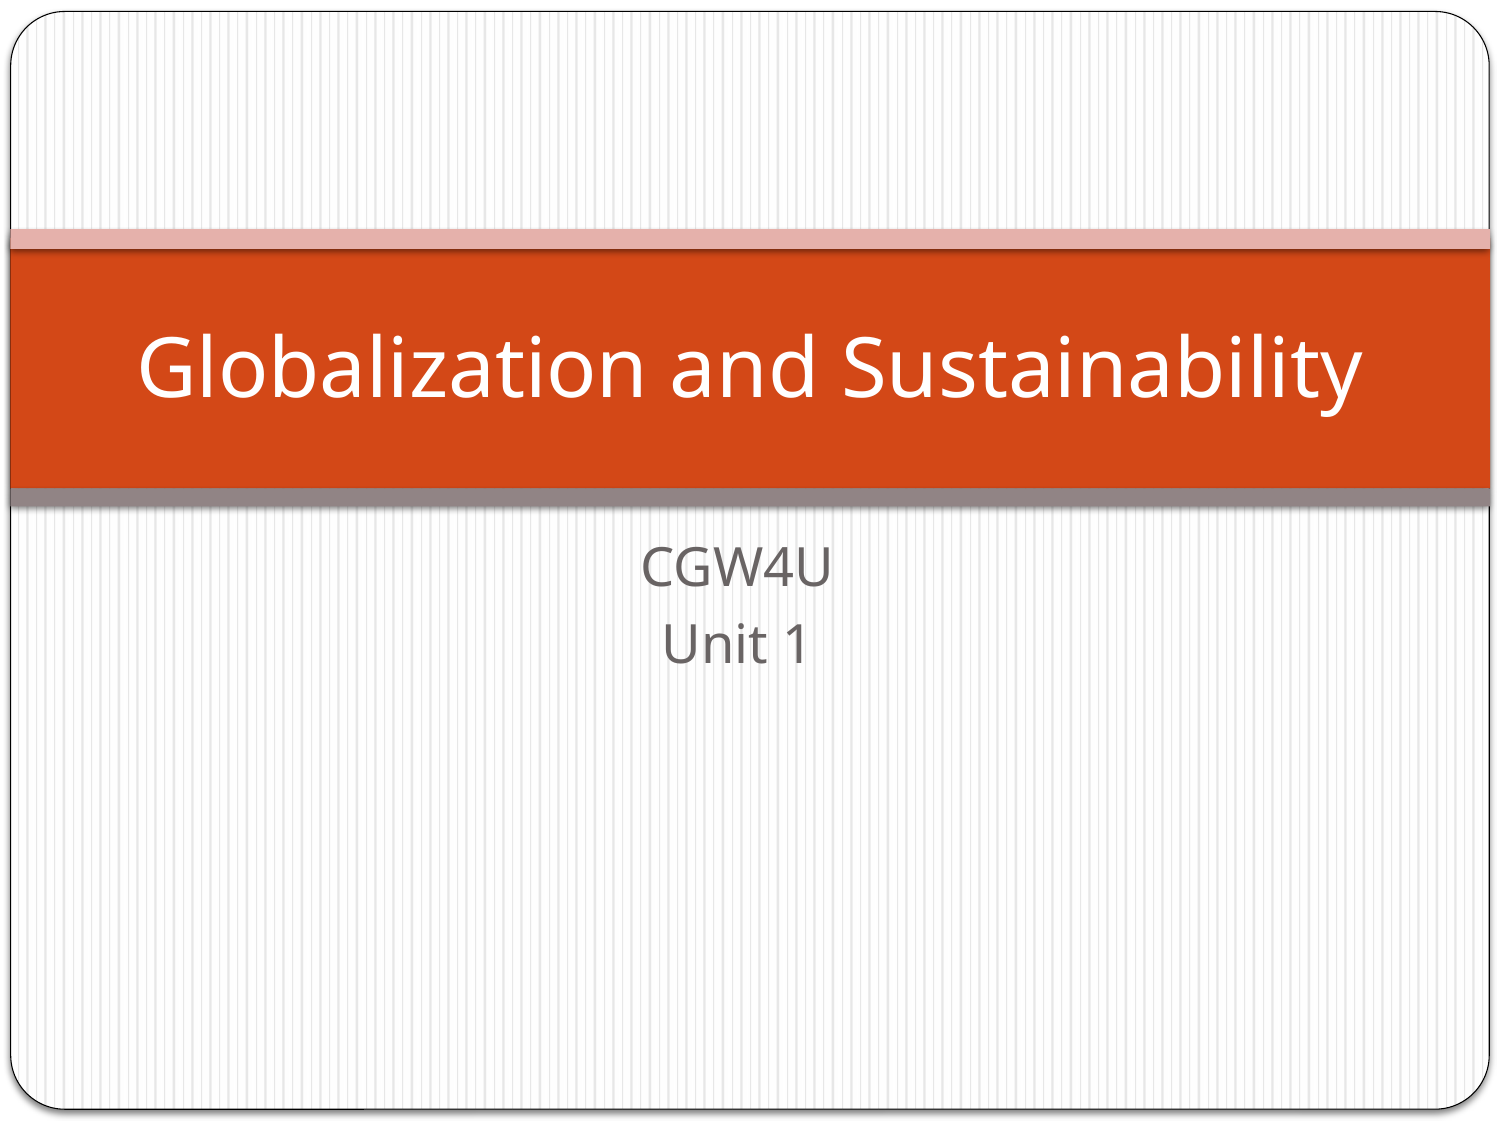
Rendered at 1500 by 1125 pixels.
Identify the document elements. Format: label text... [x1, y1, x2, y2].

title Globalization and Sustainability [75, 247, 1425, 489]
subtitle CGW4U Unit 1 [212, 525, 1263, 788]
